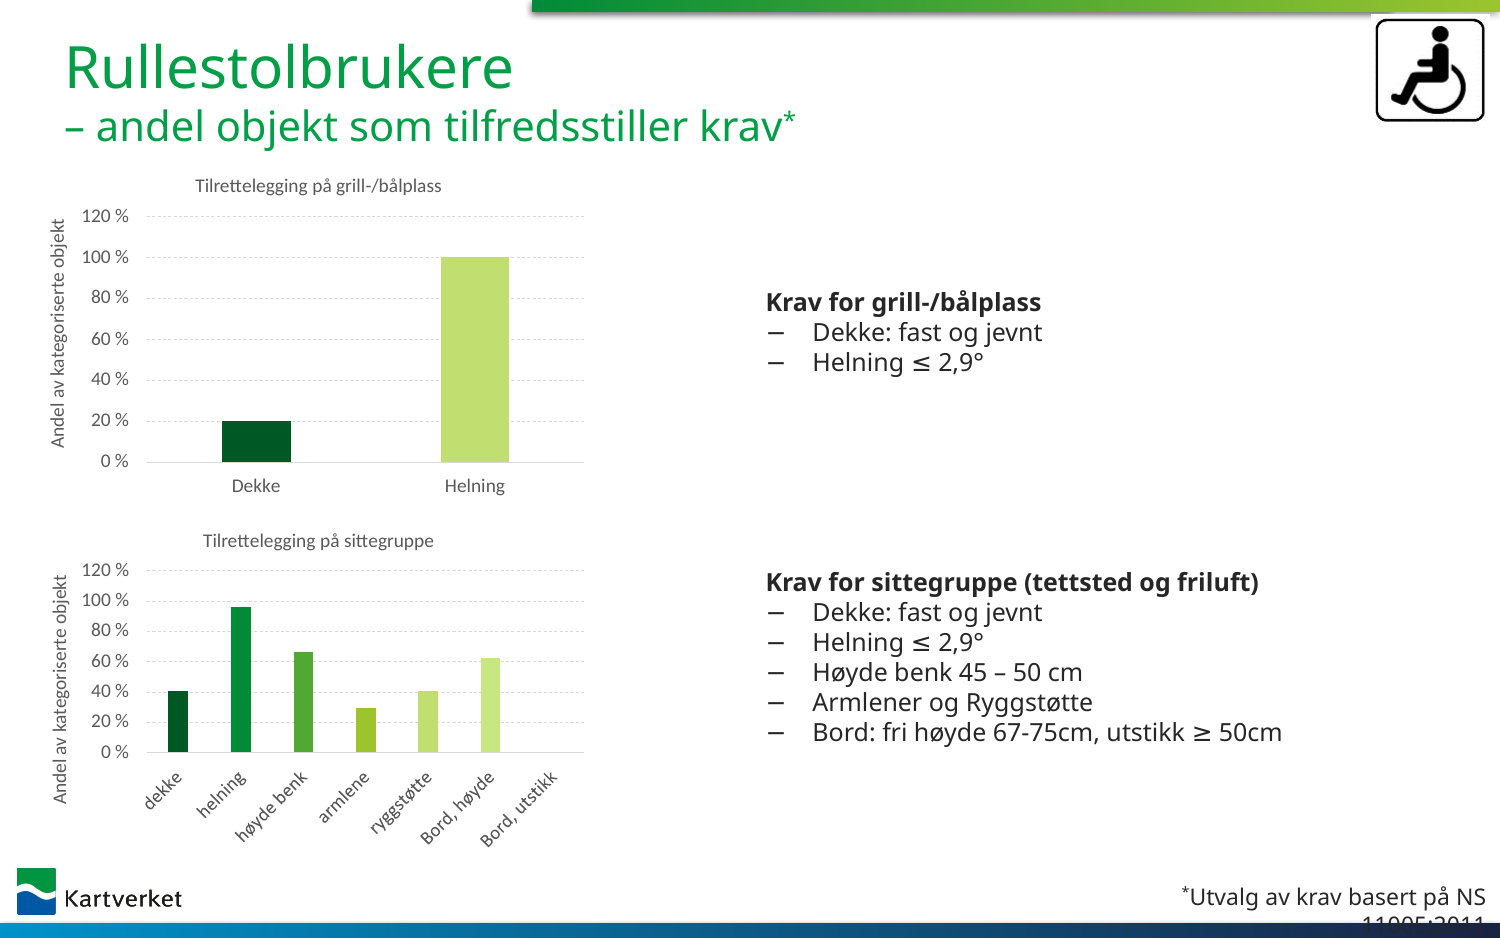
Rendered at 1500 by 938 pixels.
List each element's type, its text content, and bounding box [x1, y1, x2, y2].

text_box Krav for grill-/bålplass Dekke: fast og jevnt Helning ≤ 2,9° [750, 279, 1452, 384]
picture [41, 520, 596, 859]
picture [41, 166, 596, 505]
text_box Krav for sittegruppe (tettsted og friluft) Dekke: fast og jevnt Helning ≤ 2,9° Høyde benk 45 – 50 cm Armlener og Ryggstøtte Bord: fri høyde 67-75cm, utstikk ≥ 50cm [750, 559, 1500, 754]
text_box Rullestolbrukere – andel objekt som tilfredsstiller krav* [49, 14, 1431, 158]
picture [1371, 13, 1491, 127]
text_box *Utvalg av krav basert på NS 11005:2011 [1068, 873, 1500, 938]
